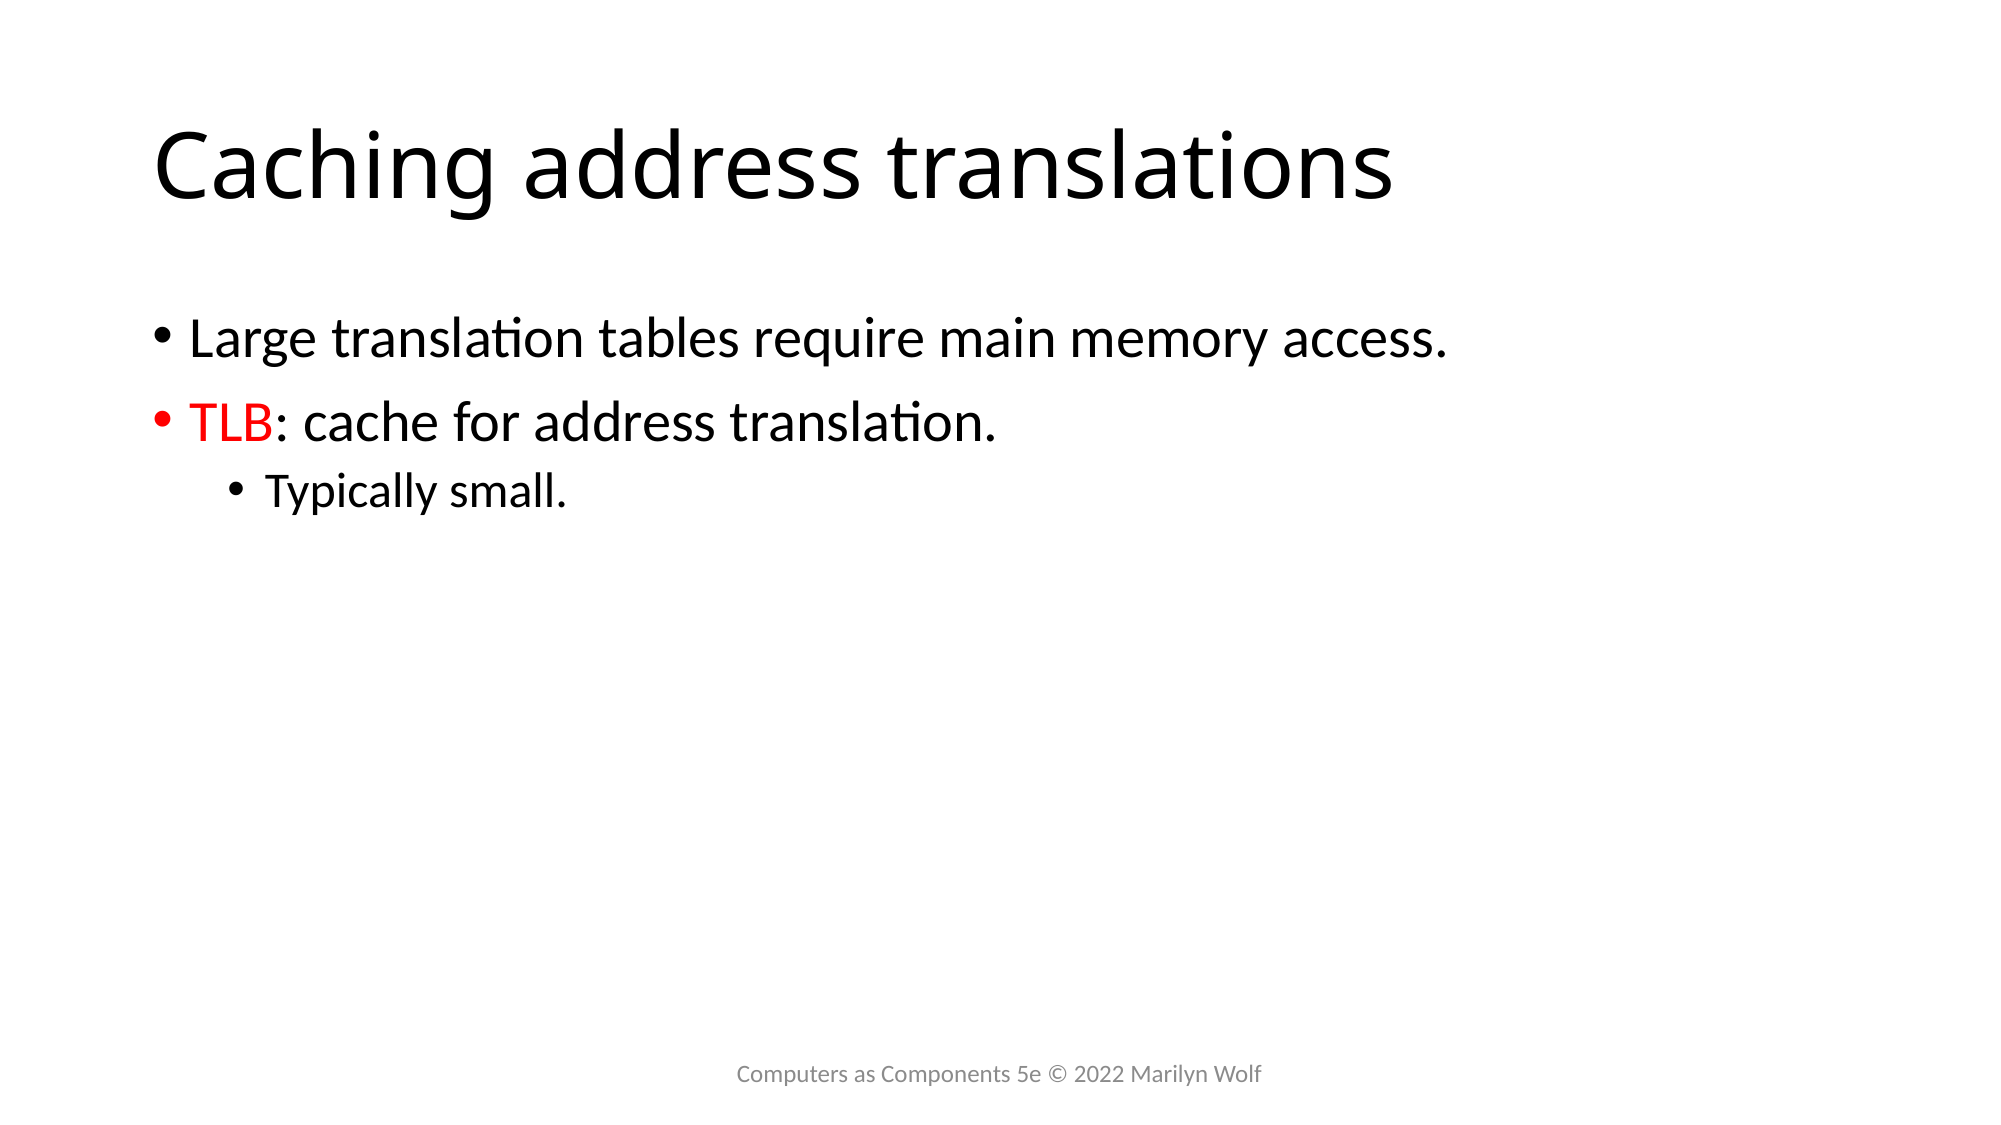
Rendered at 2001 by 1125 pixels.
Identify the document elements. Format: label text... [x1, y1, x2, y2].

footer Computers as Components 5e © 2022 Marilyn Wolf [662, 1042, 1338, 1103]
list Large translation tables require main memory access. TLB: cache for address translation. Typically small. [137, 299, 1863, 1014]
title Caching address translations [137, 59, 1863, 278]
